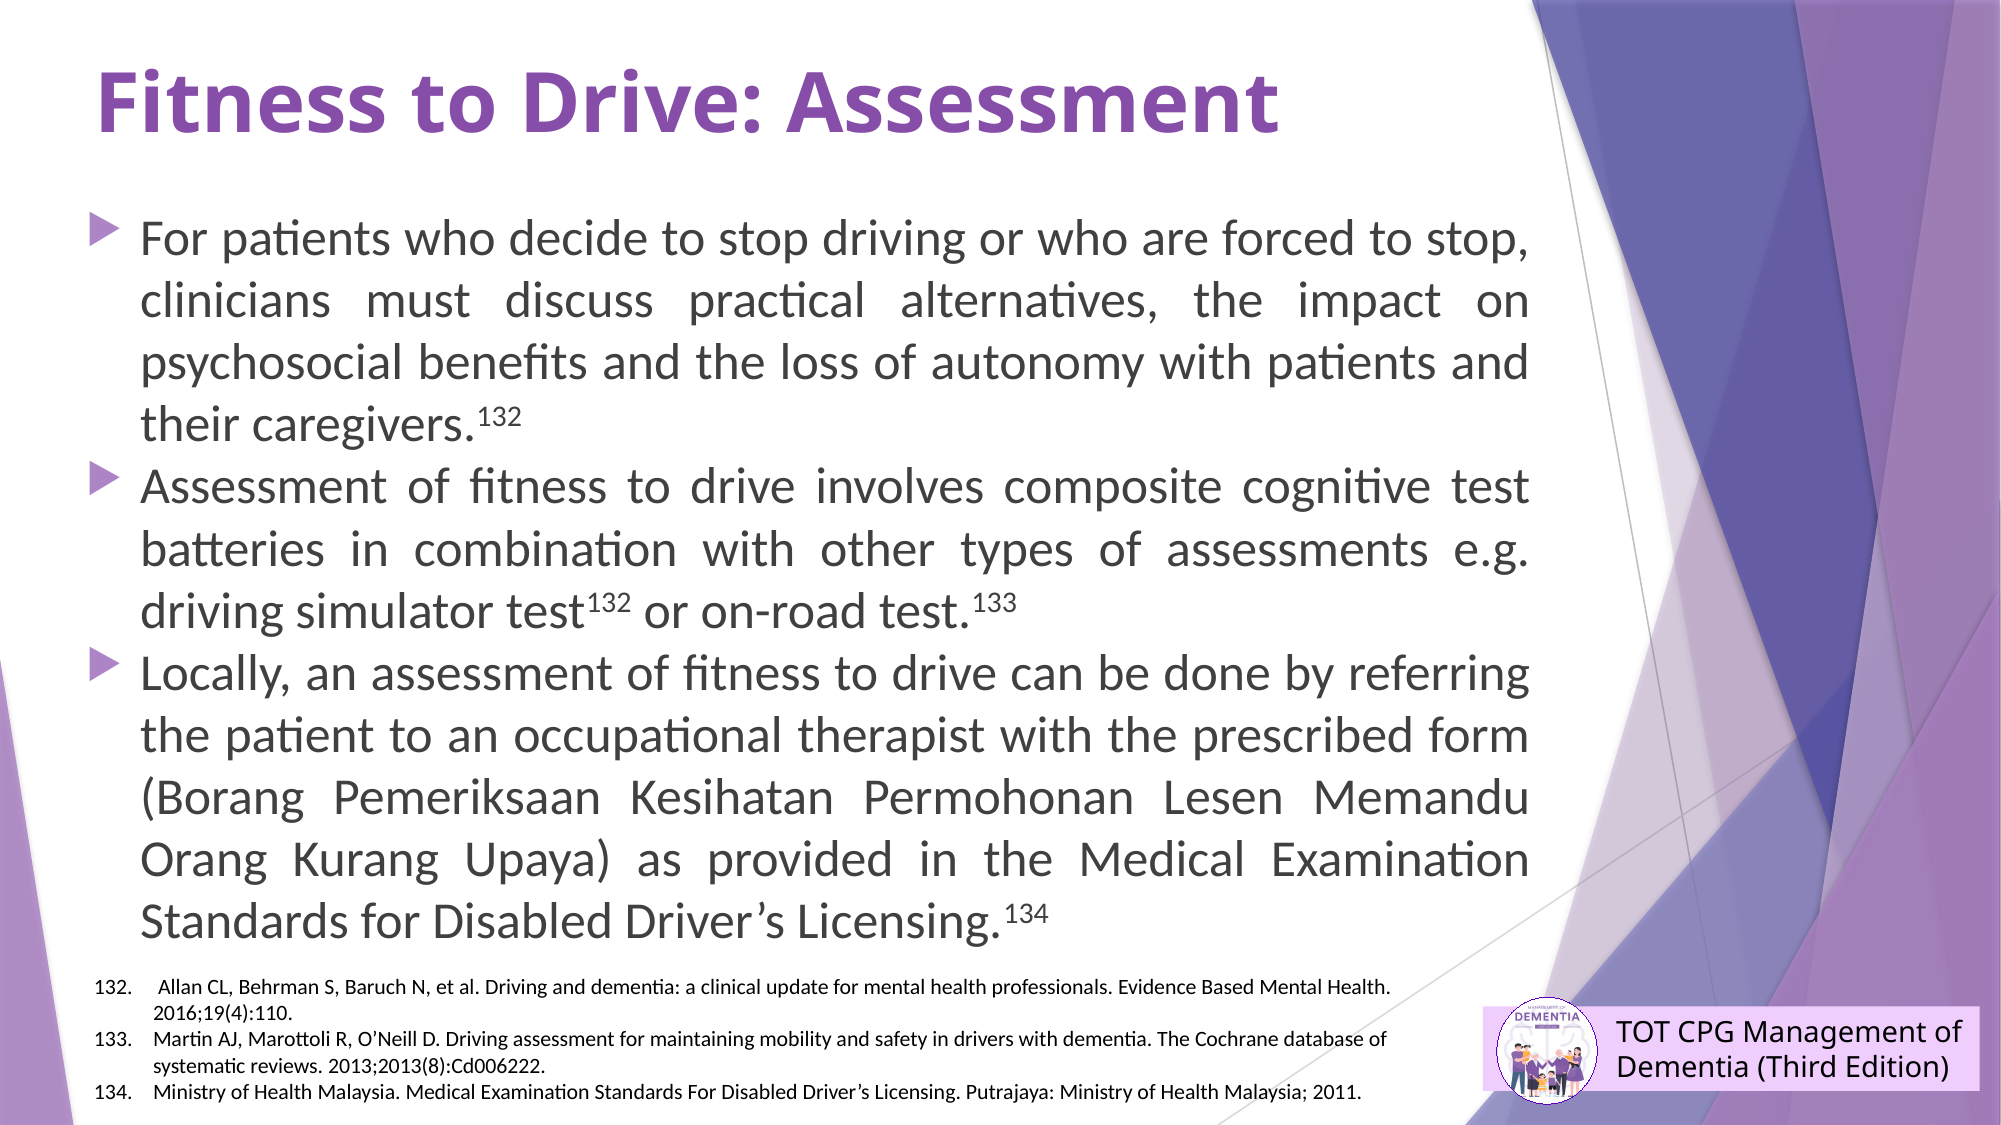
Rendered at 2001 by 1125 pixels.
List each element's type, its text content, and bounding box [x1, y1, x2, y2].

title Fitness to Drive: Assessment [79, 41, 1556, 167]
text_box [1482, 996, 1981, 1105]
text_box Allan CL, Behrman S, Baruch N, et al. Driving and dementia: a clinical update for mental health professionals. Evidence Based Mental Health. 2016;19(4):110. Martin AJ, Marottoli R, O’Neill D. Driving assessment for maintaining mobility and safety in drivers with dementia. The Cochrane database of systematic reviews. 2013;2013(8):Cd006222. Ministry of Health Malaysia. Medical Examination Standards For Disabled Driver’s Licensing. Putrajaya: Ministry of Health Malaysia; 2011. [79, 965, 1445, 1111]
list For patients who decide to stop driving or who are forced to stop, clinicians must discuss practical alternatives, the impact on psychosocial benefits and the loss of autonomy with patients and their caregivers.132 Assessment of fitness to drive involves composite cognitive test batteries in combination with other types of assessments e.g. driving simulator test132 or on-road test.133 Locally, an assessment of fitness to drive can be done by referring the patient to an occupational therapist with the prescribed form (Borang Pemeriksaan Kesihatan Permohonan Lesen Memandu Orang Kurang Upaya) as provided in the Medical Examination Standards for Disabled Driver’s Licensing.134 [70, 196, 1547, 968]
